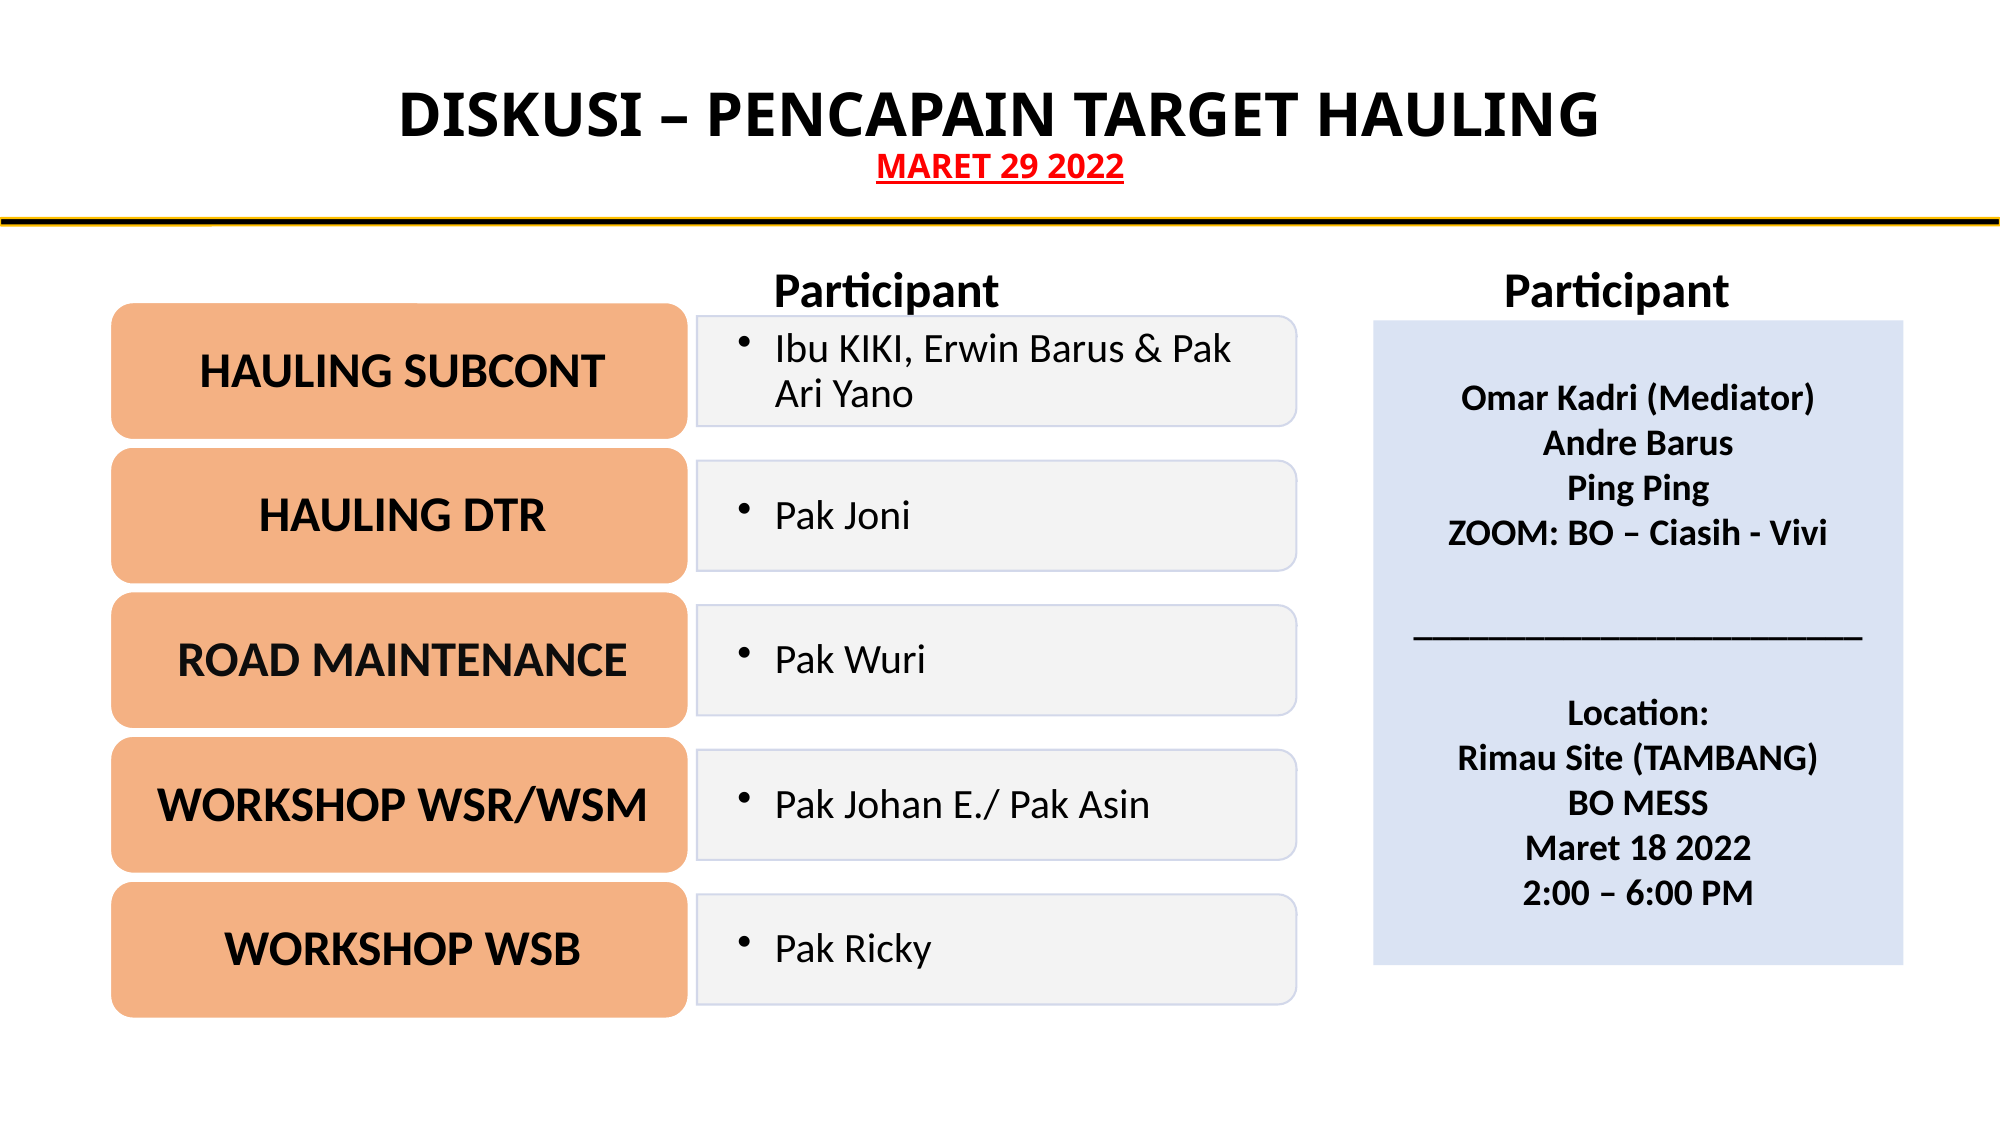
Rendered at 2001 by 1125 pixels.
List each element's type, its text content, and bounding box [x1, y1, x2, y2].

text_box Participant [759, 249, 1131, 301]
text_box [53, 301, 1358, 1019]
text_box Participant [1489, 249, 1861, 325]
text_box [0, 216, 2000, 227]
text_box DISKUSI – PENCAPAIN TARGET HAULING MARET 29 2022 [0, 75, 2000, 194]
text_box Omar Kadri (Mediator) Andre Barus Ping Ping ZOOM: BO – Ciasih - Vivi ________________________ Location: Rimau Site (TAMBANG) BO MESS Maret 18 2022 2:00 – 6:00 PM [1373, 320, 1904, 966]
